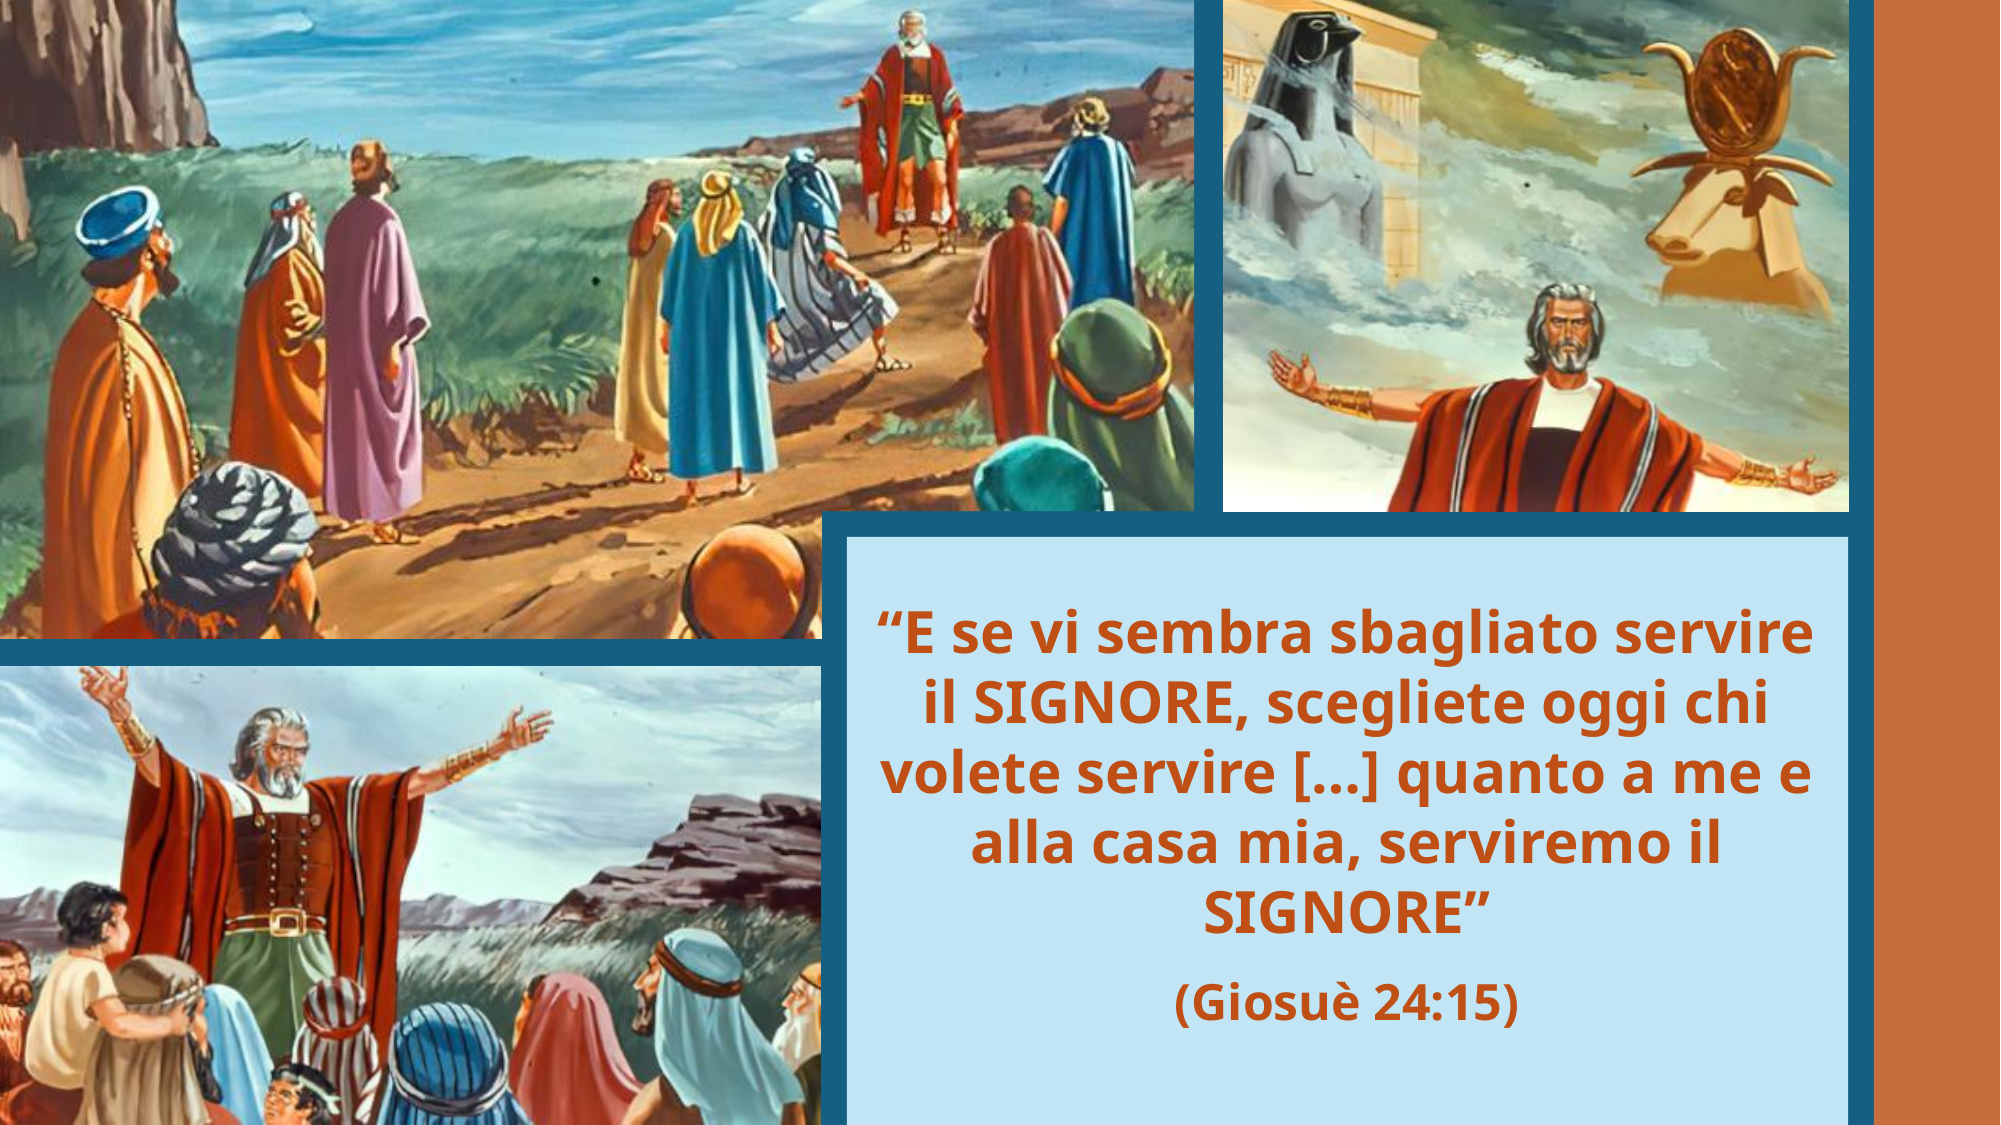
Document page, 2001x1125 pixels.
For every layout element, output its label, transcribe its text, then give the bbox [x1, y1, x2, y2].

text_box [1872, 0, 2000, 1125]
picture [0, 666, 821, 1125]
picture [1222, 0, 1849, 512]
text_box “E se vi sembra sbagliato servire il SIGNORE, scegliete oggi chi volete servire […] quanto a me e alla casa mia, serviremo il SIGNORE” (Giosuè 24:15) [846, 588, 1848, 1038]
picture [0, 0, 1195, 640]
text_box [845, 535, 1850, 1125]
